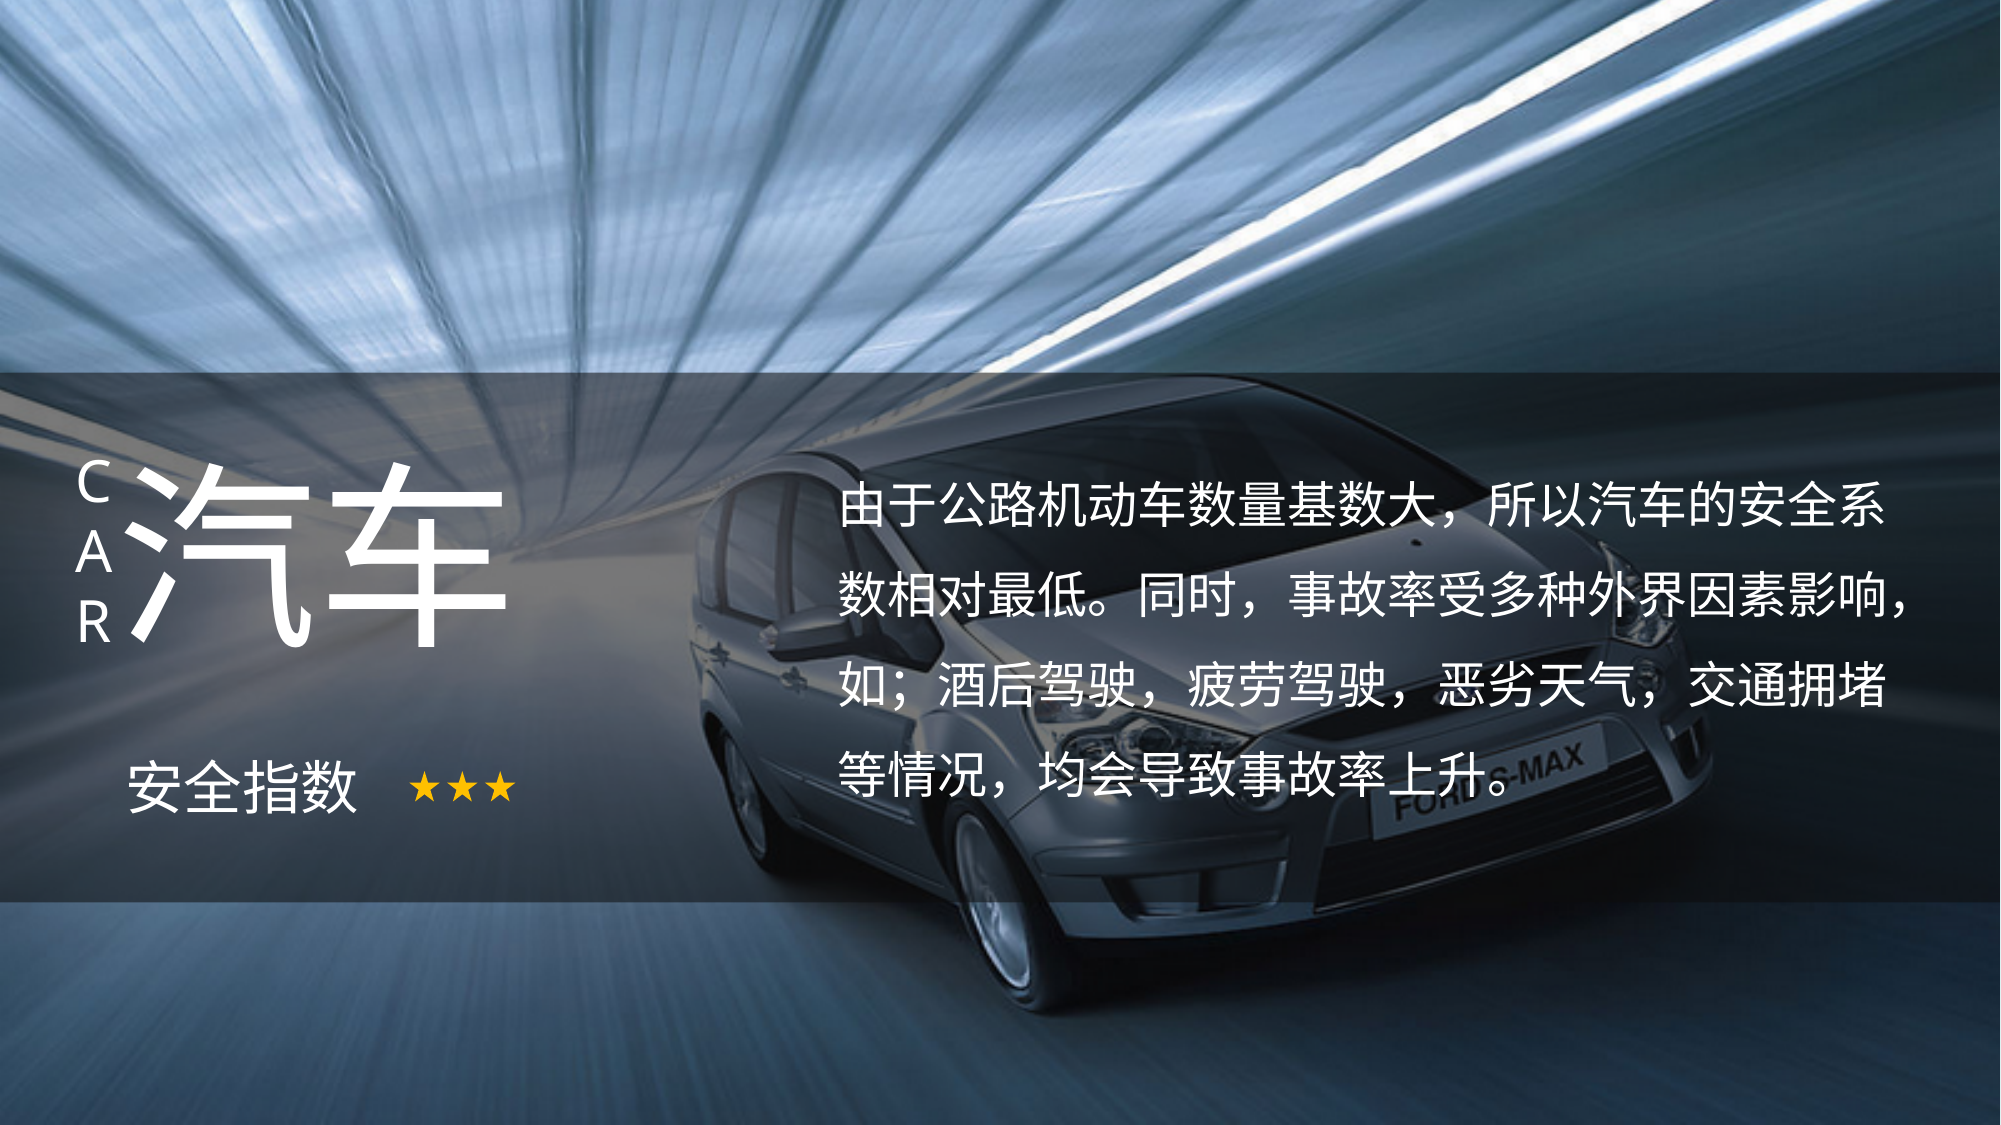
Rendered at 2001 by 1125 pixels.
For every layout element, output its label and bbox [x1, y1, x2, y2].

picture [0, 0, 2000, 1125]
text_box [111, 743, 516, 830]
